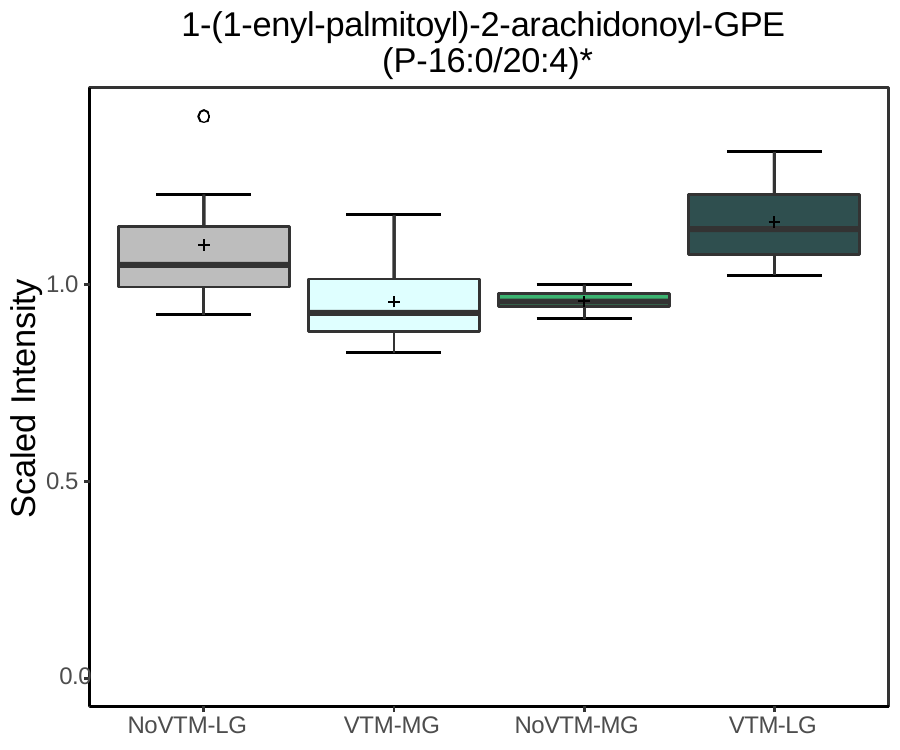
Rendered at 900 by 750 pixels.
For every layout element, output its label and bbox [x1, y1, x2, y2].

text_box [1, 266, 82, 521]
footer [57, 661, 95, 750]
text_box [83, 86, 891, 738]
title [179, 0, 799, 86]
slide_number [125, 713, 257, 750]
